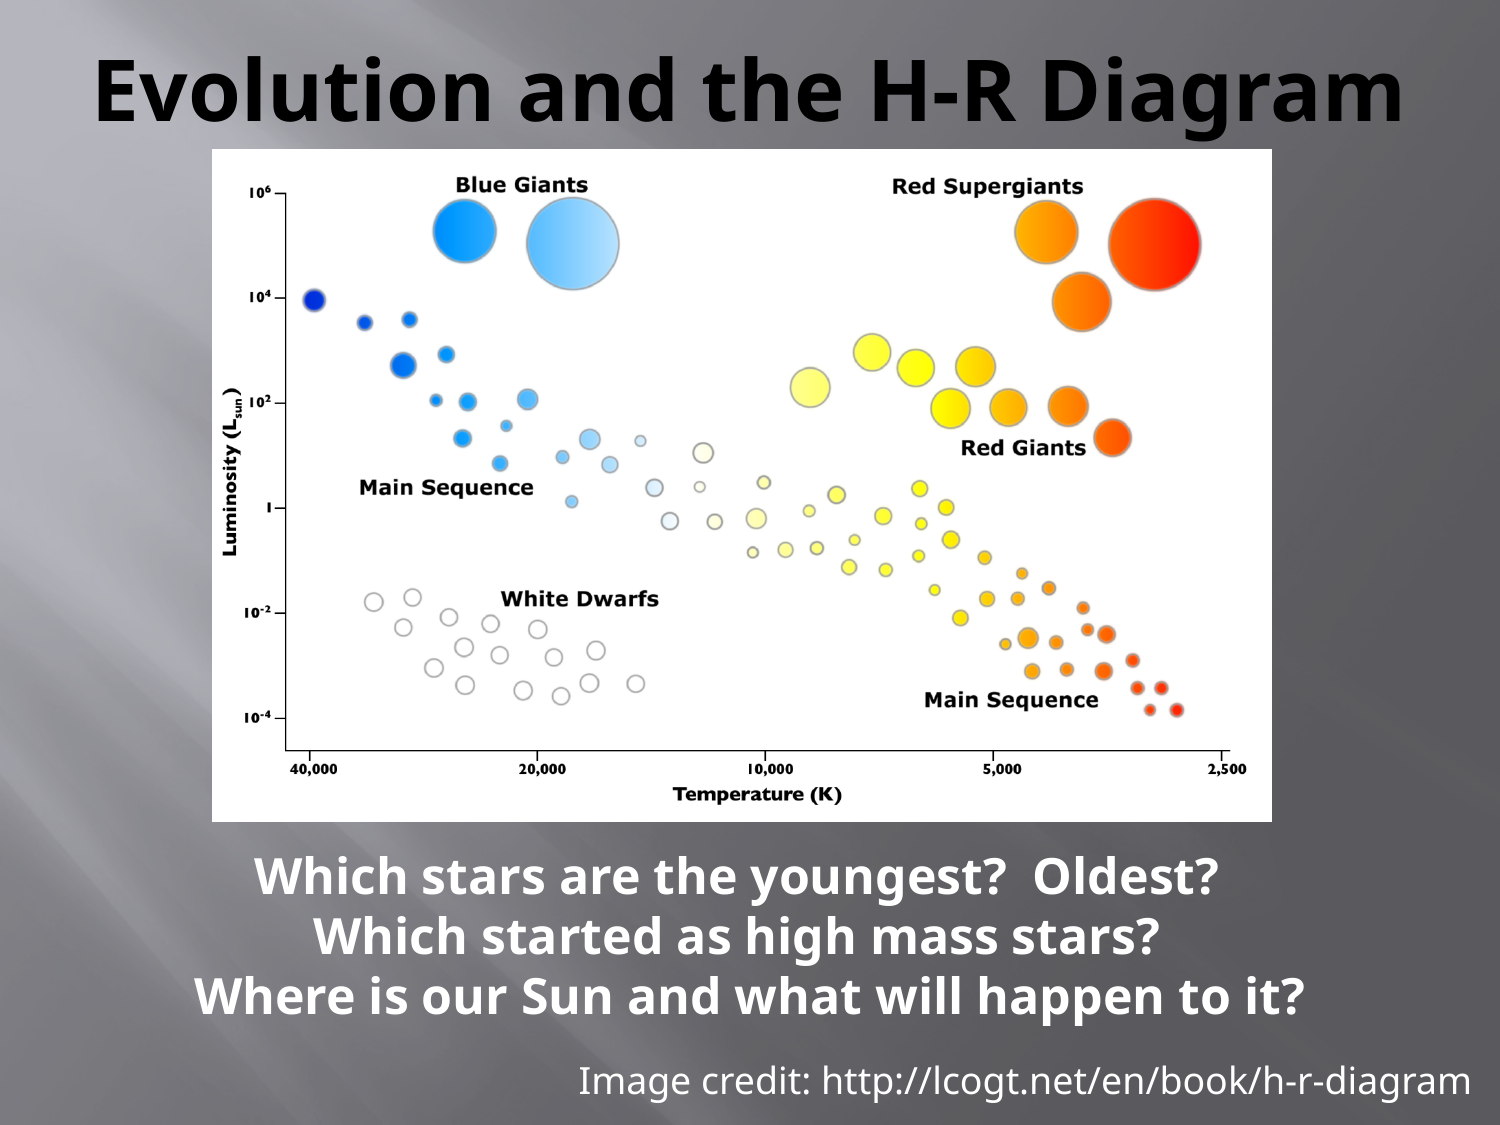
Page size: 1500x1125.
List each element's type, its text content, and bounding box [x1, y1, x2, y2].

text_box Which stars are the youngest? Oldest? Which started as high mass stars? Where is our Sun and what will happen to it? [37, 837, 1463, 1033]
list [212, 149, 1272, 822]
title Evolution and the H-R Diagram [75, 0, 1425, 175]
text_box Image credit: http://lcogt.net/en/book/h-r-diagram [562, 1049, 1488, 1110]
